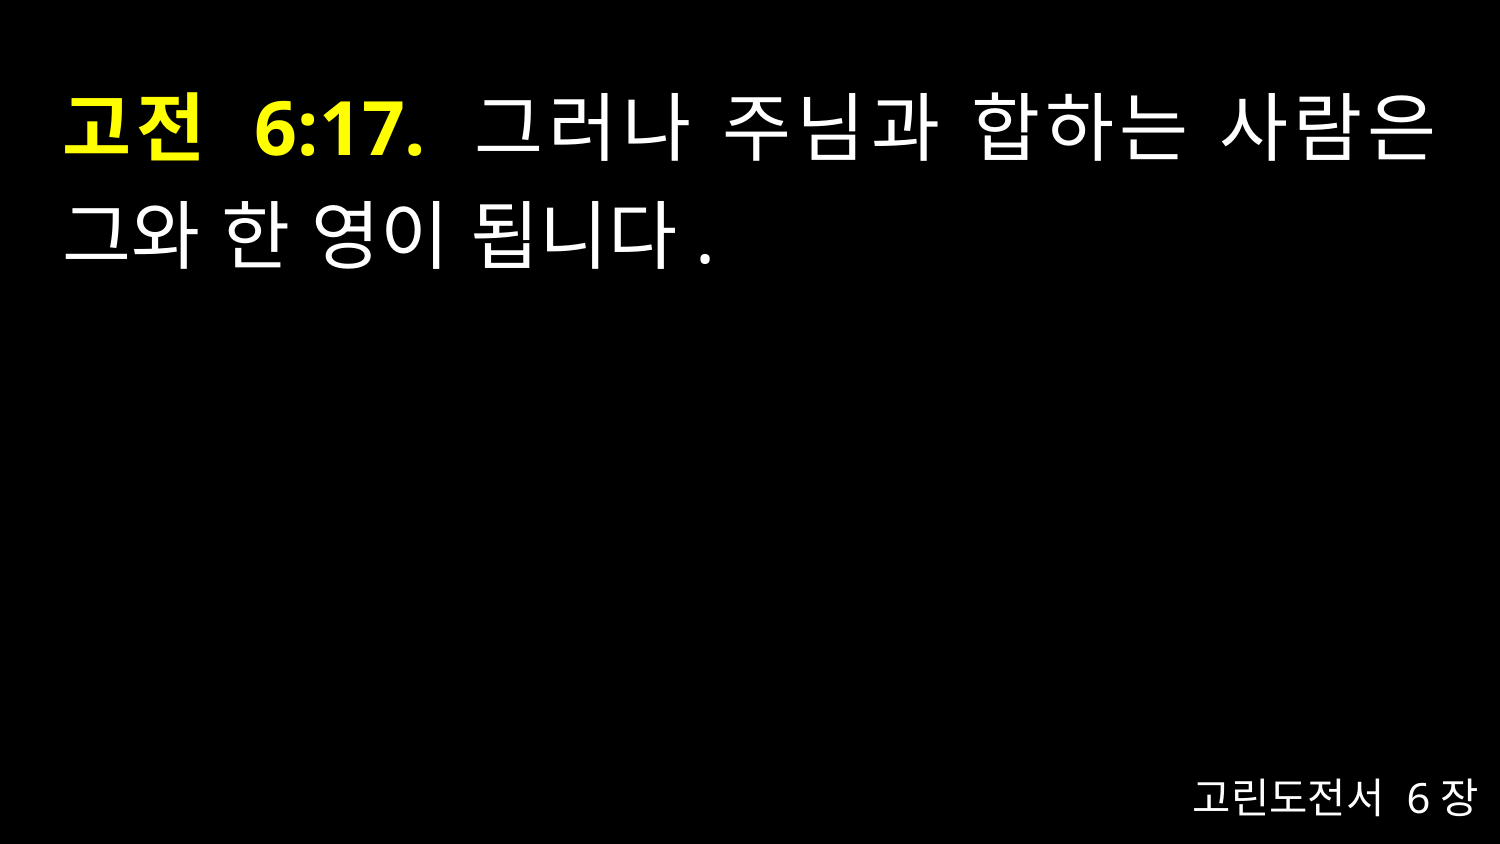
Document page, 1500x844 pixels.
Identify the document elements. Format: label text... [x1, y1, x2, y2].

title 고전 6:17. 그러나 주님과 합하는 사람은 그와 한 영이 됩니다. [0, 0, 1500, 844]
subtitle 고린도전서 6장 [916, 770, 1500, 844]
